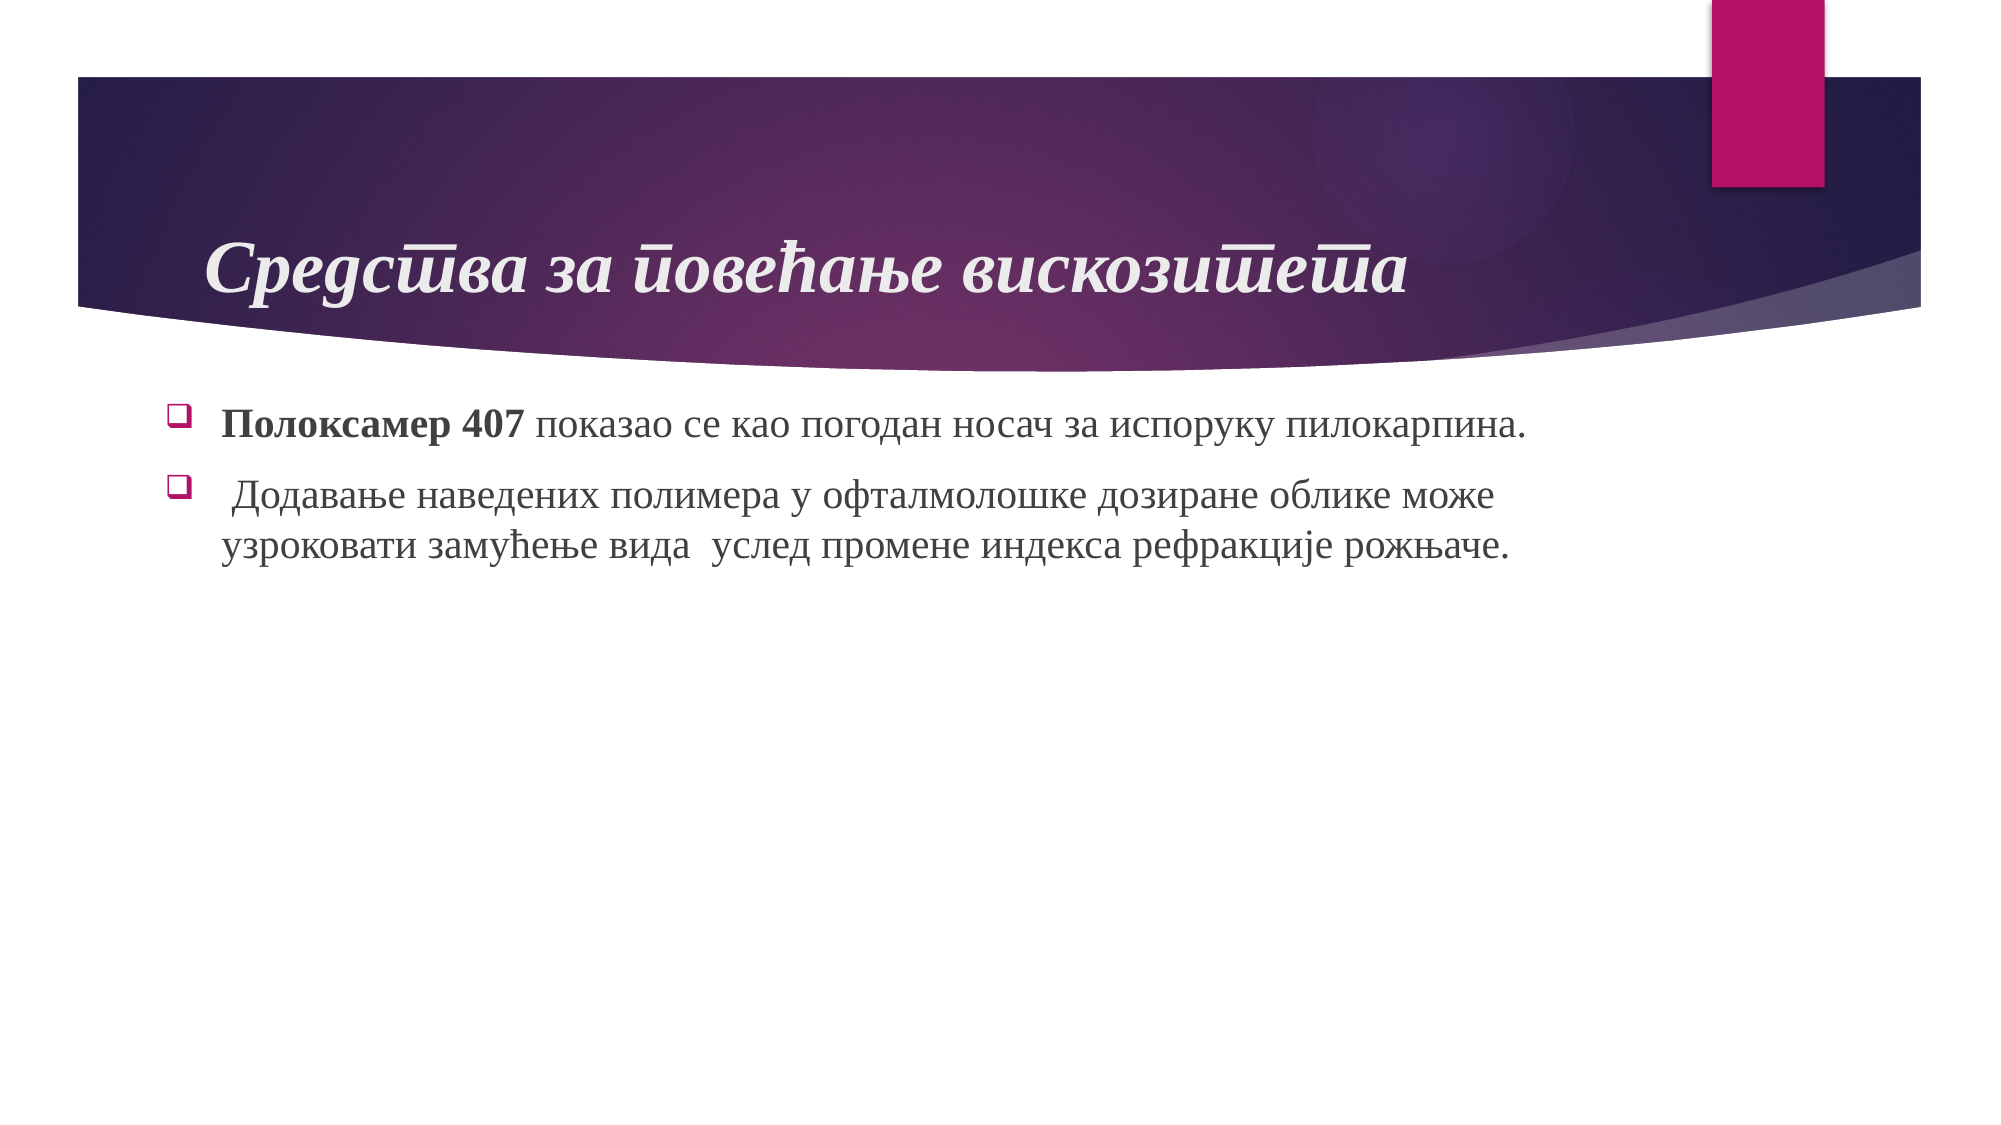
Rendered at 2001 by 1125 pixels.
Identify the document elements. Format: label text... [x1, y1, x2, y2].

list Полоксамер 407 показао се као погодан носач за испоруку пилокарпина. Додавање наведених полимера у офталмолошке дозиране облике може узроковати замућење вида услед промене индекса рефракције рожњаче. [149, 388, 1709, 950]
title Средства за повећање вискозитета [189, 159, 1627, 276]
